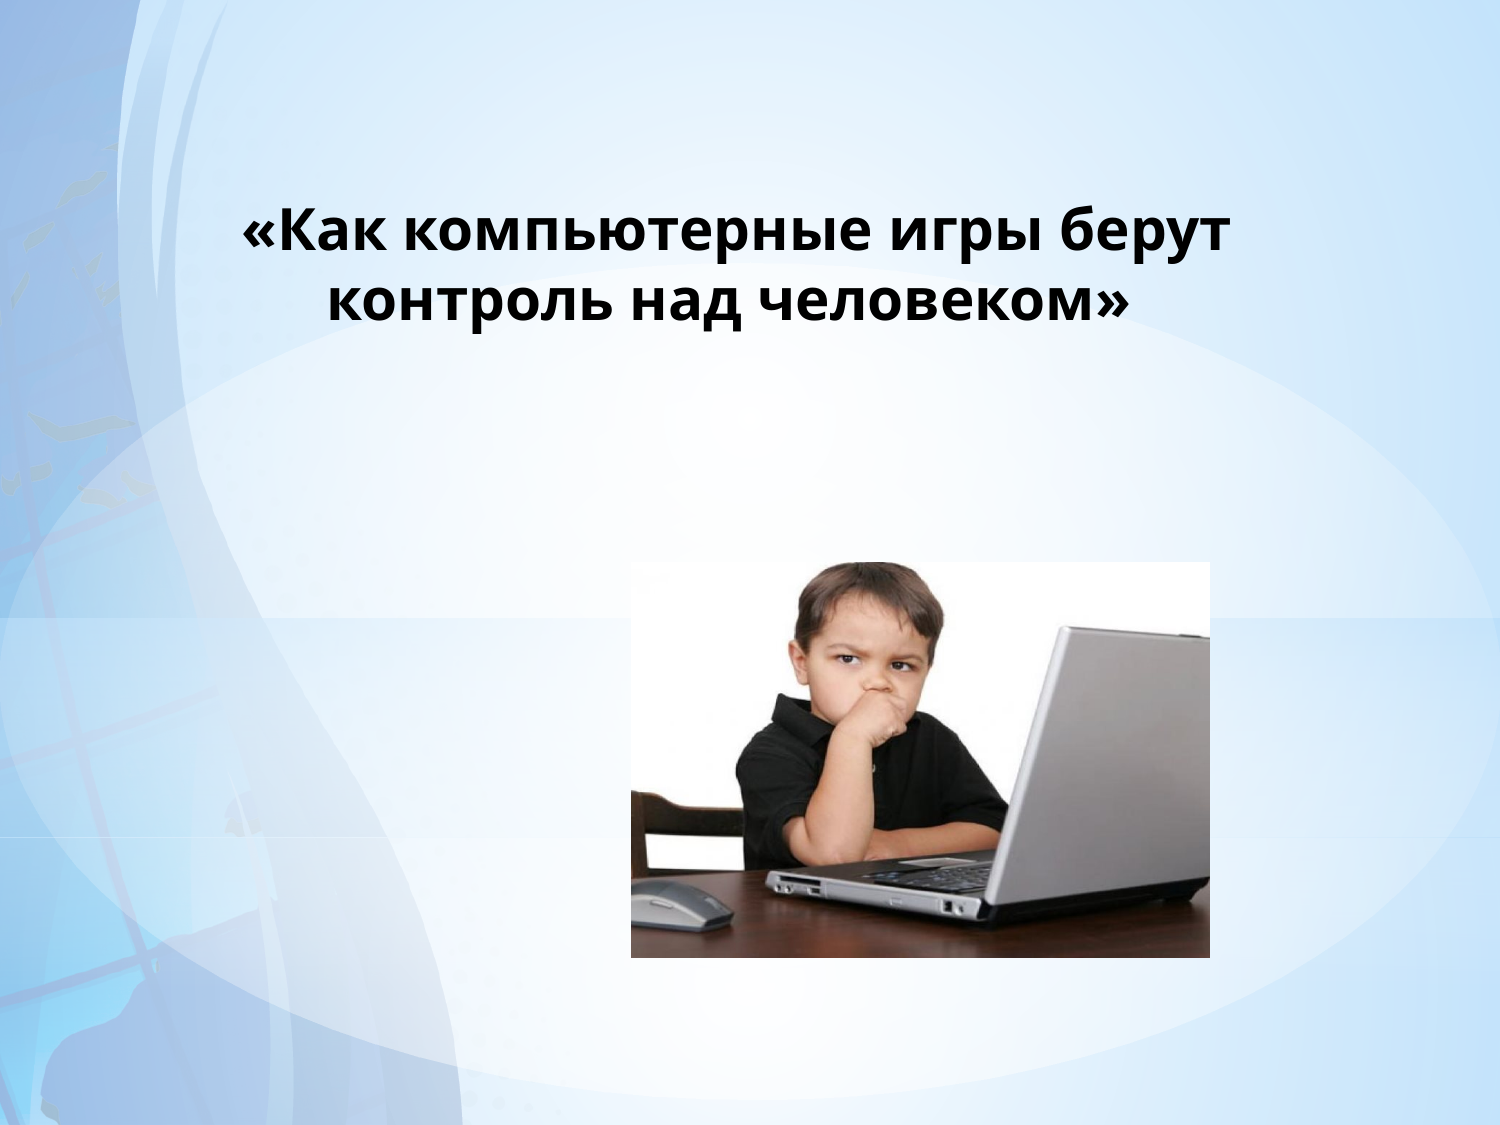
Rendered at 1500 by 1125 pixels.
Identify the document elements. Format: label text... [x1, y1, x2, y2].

text_box «Как компьютерные игры берут контроль над человеком» [159, 184, 1314, 340]
picture [631, 562, 1211, 958]
